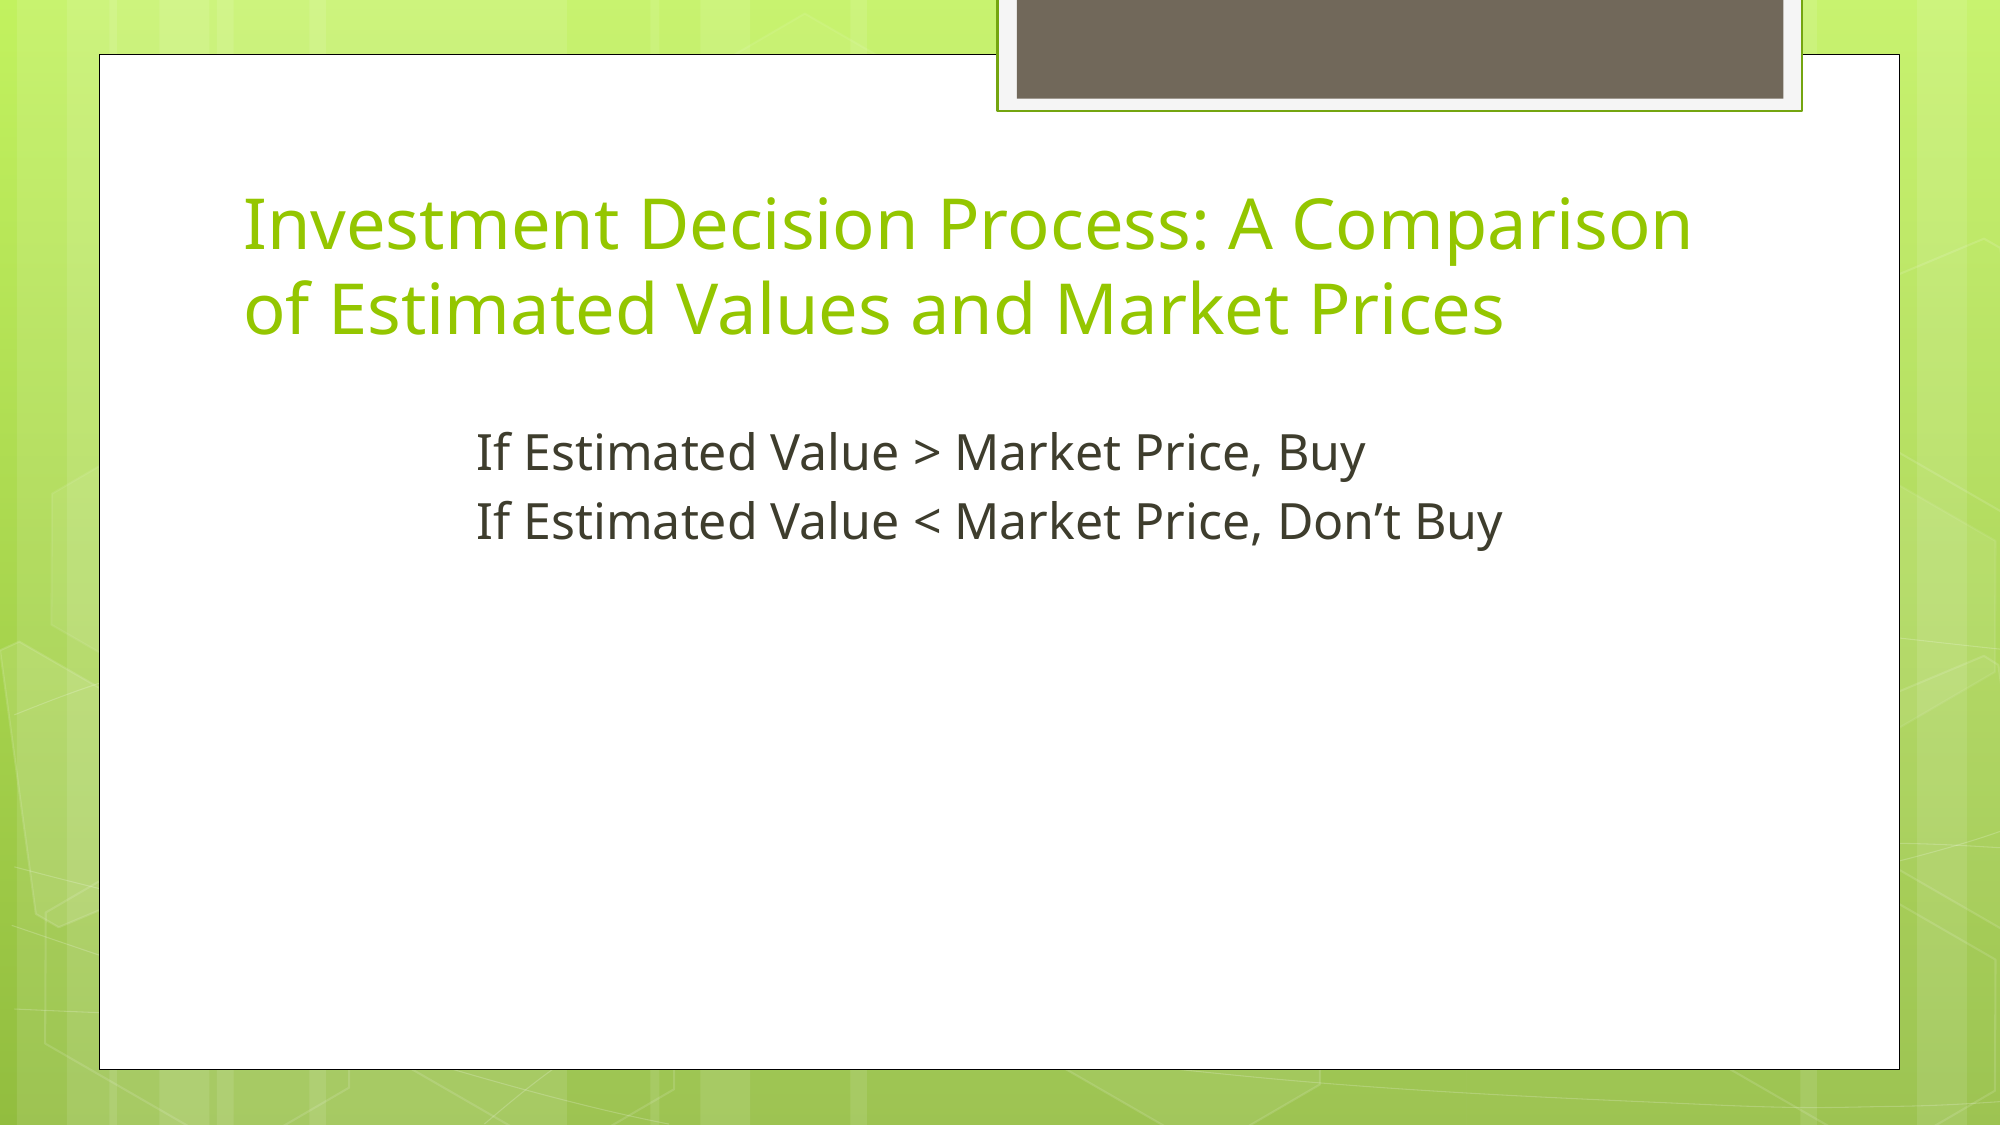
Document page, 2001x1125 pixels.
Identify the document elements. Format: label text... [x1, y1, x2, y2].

title Investment Decision Process: A Comparison of Estimated Values and Market Prices [228, 168, 1765, 357]
list If Estimated Value > Market Price, Buy If Estimated Value < Market Price, Don’t Buy [450, 412, 1750, 988]
